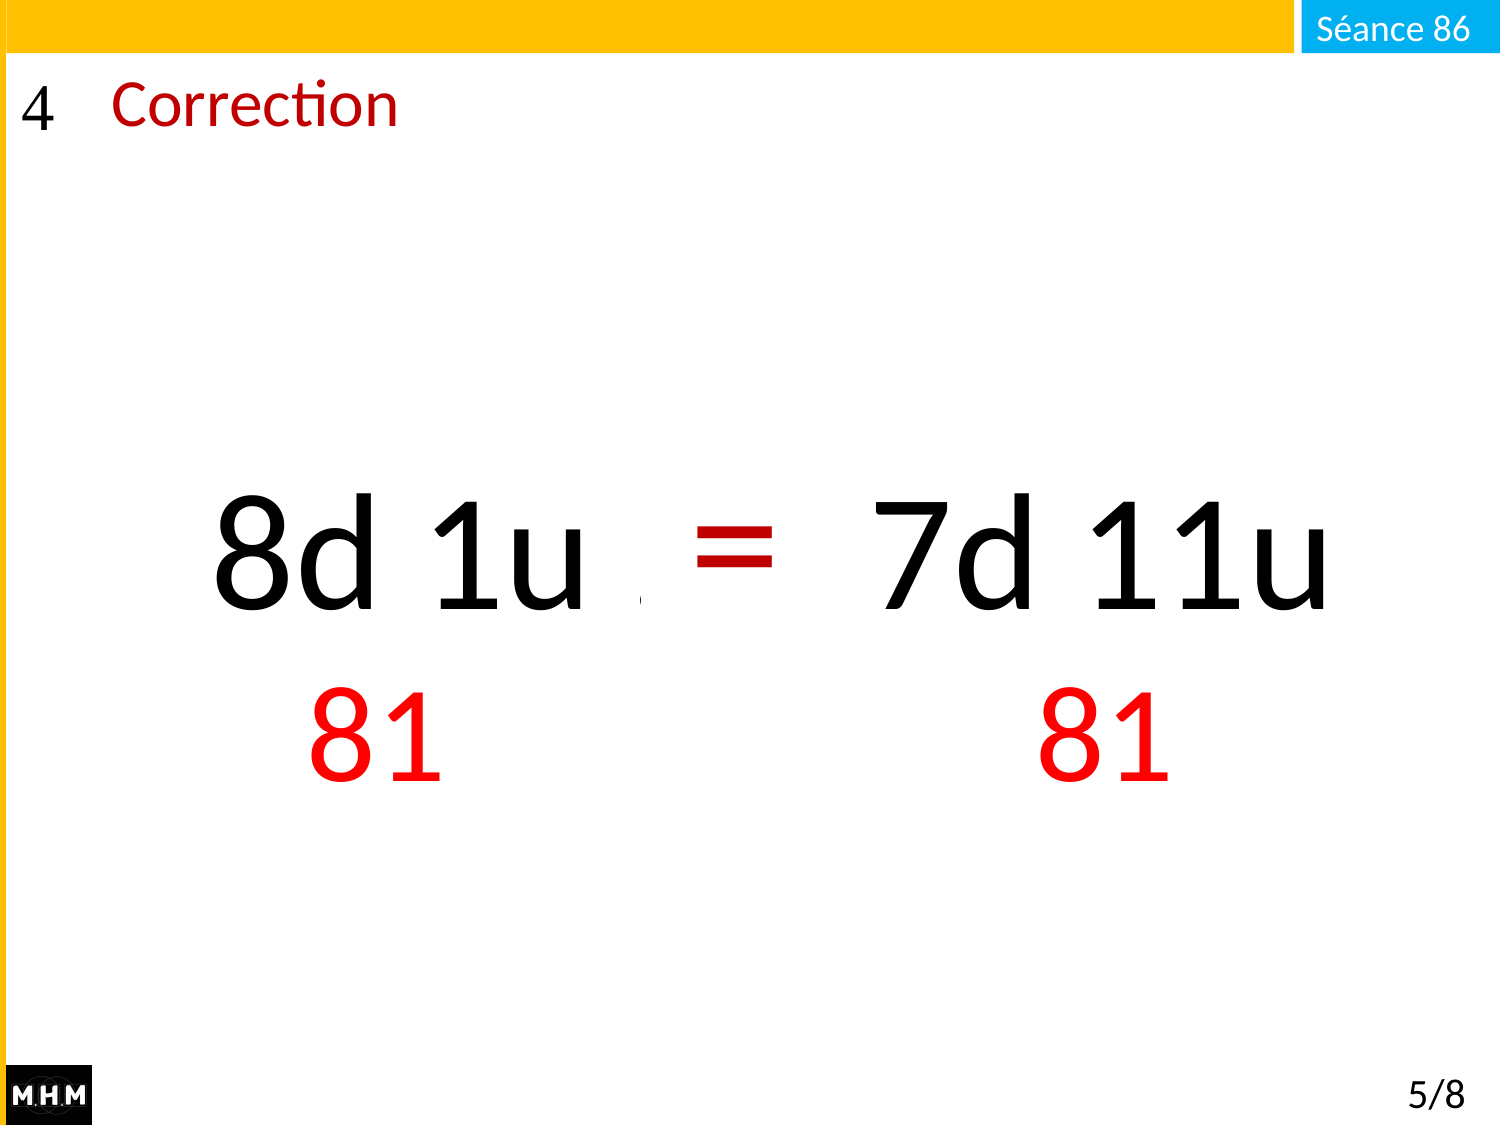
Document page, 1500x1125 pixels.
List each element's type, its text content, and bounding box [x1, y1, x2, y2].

picture [6, 1065, 92, 1125]
title Correction [96, 60, 1391, 149]
list 5/8 [1373, 1064, 1500, 1125]
text_box 8d 1u . . . 7d 11u [196, 435, 640, 650]
text_box = [640, 414, 829, 636]
text_box 8d 1u . . . 7d 11u [829, 435, 1360, 636]
text_box 81 81 [260, 636, 1425, 817]
